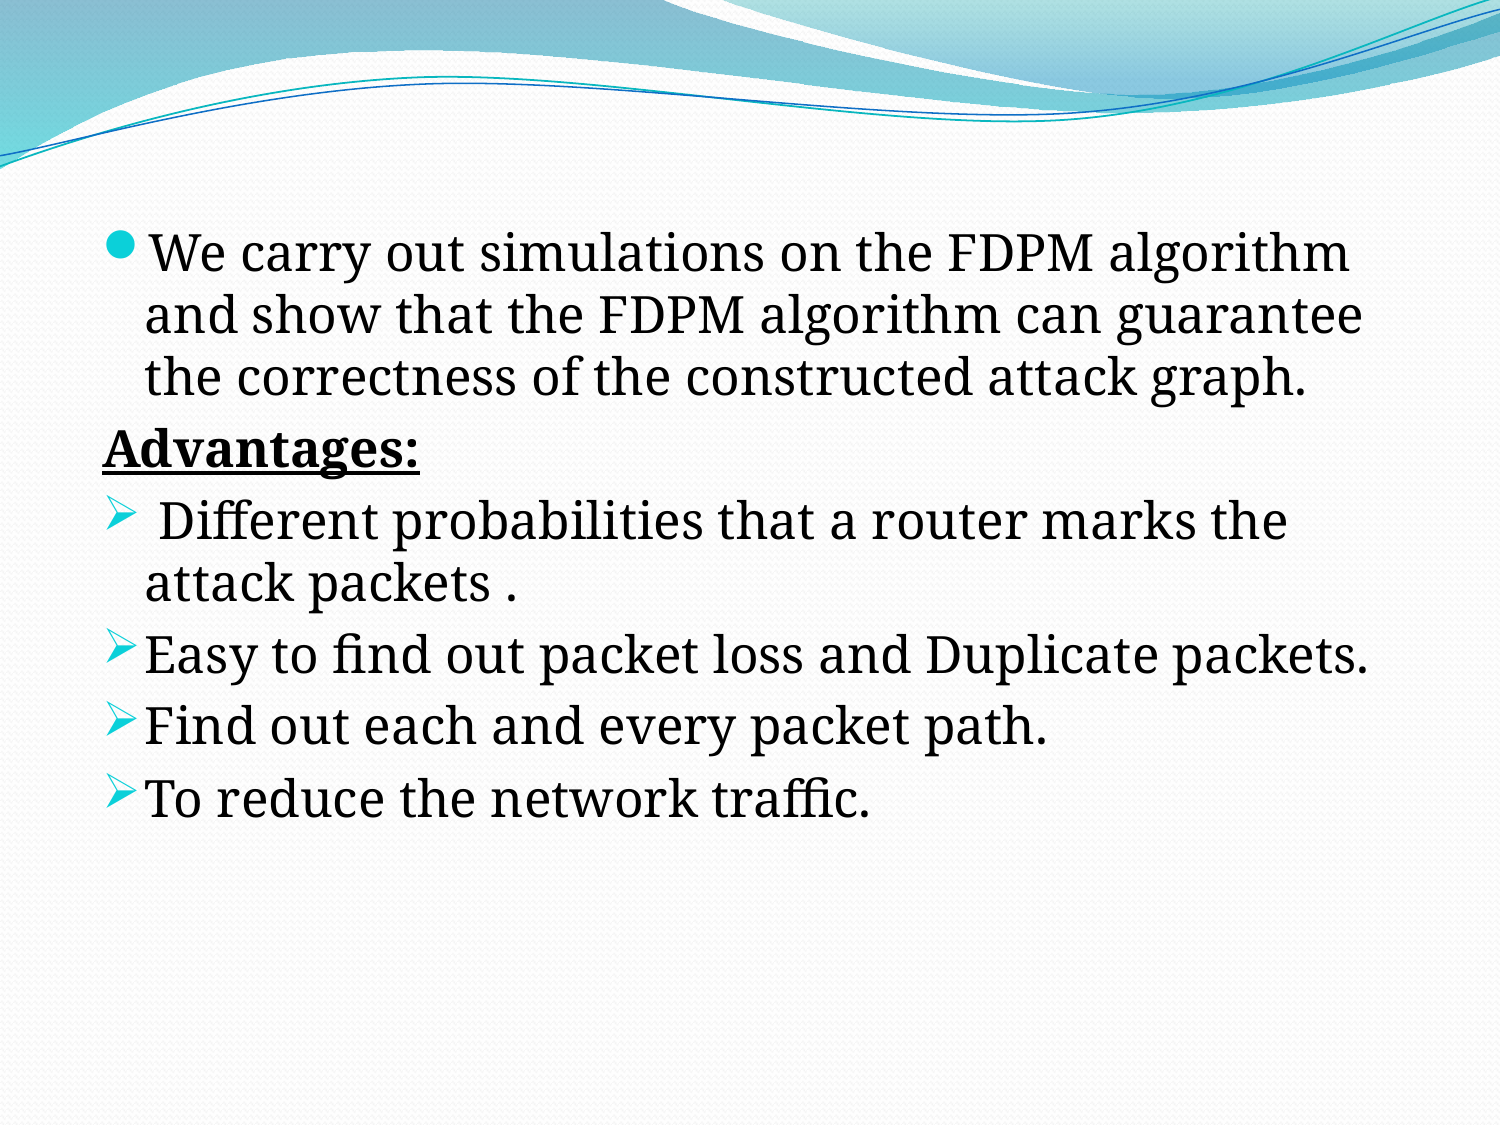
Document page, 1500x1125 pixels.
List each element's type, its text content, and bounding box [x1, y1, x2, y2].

list We carry out simulations on the FDPM algorithm and show that the FDPM algorithm can guarantee the correctness of the constructed attack graph. Advantages: Different probabilities that a router marks the attack packets . Easy to find out packet loss and Duplicate packets. Find out each and every packet path. To reduce the network traffic. [87, 212, 1400, 955]
